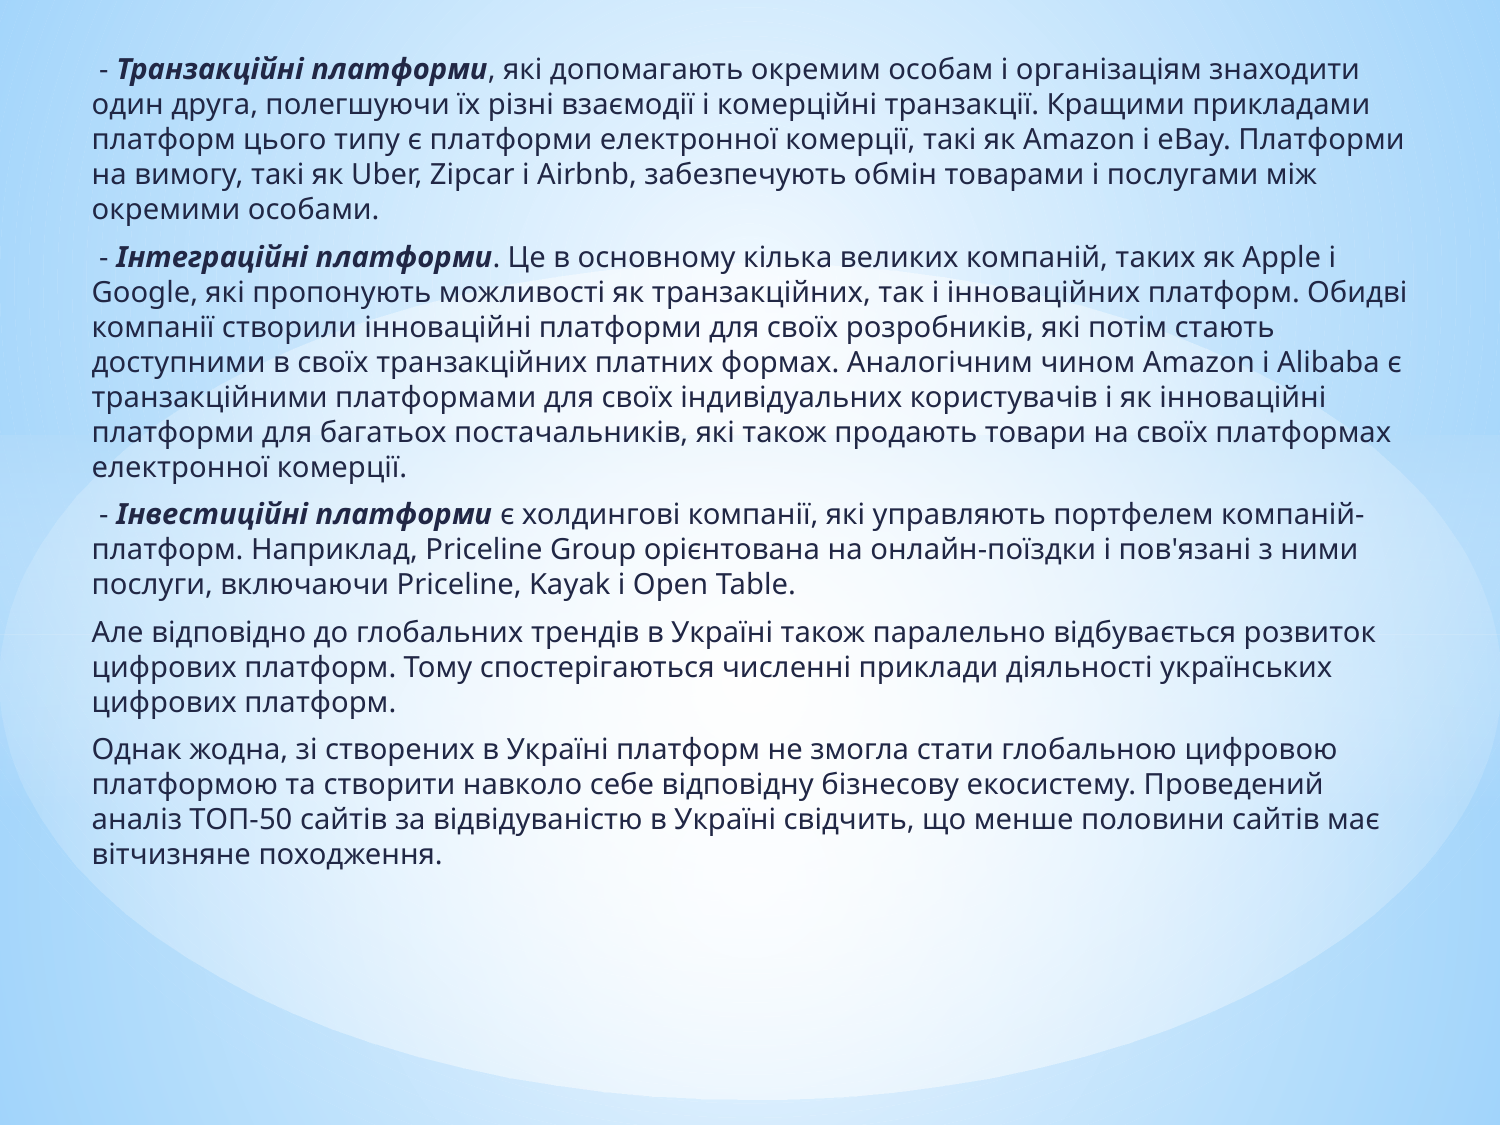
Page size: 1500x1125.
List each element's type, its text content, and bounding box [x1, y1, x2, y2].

subtitle - Транзакційні платформи, які допомагають окремим особам і організаціям знаходити один друга, полегшуючи їх різні взаємодії і комерційні транзакції. Кращими прикладами платформ цього типу є платформи електронної комерції, такі як Amazon і eBay. Платформи на вимогу, такі як Uber, Zipcar і Airbnb, забезпечують обмін товарами і послугами між окремими особами. - Інтеграційні платформи. Це в основному кілька великих компаній, таких як Apple і Google, які пропонують можливості як транзакційних, так і інноваційних платформ. Обидві компанії створили інноваційні платформи для своїх розробників, які потім стають доступними в своїх транзакційних платних формах. Аналогічним чином Amazon і Alibaba є транзакційними платформами для своїх індивідуальних користувачів і як інноваційні платформи для багатьох постачальників, які також продають товари на своїх платформах електронної комерції. - Інвестиційні платформи є холдингові компанії, які управляють портфелем компаній-платформ. Наприклад, Priceline Group орієнтована на онлайн-поїздки і пов'язані з ними послуги, включаючи Priceline, Kayak і Open Table. Але відповідно до глобальних трендів в Україні також паралельно відбувається розвиток цифрових платформ. Тому спостерігаються численні приклади діяльності українських цифрових платформ. Однак жодна, зі створених в Україні платформ не змогла стати глобальною цифровою платформою та створити навколо себе відповідну бізнесову екосистему. Проведений аналіз ТОП-50 сайтів за відвідуваністю в Україні свідчить, що менше половини сайтів має вітчизняне походження. [76, 42, 1436, 1035]
